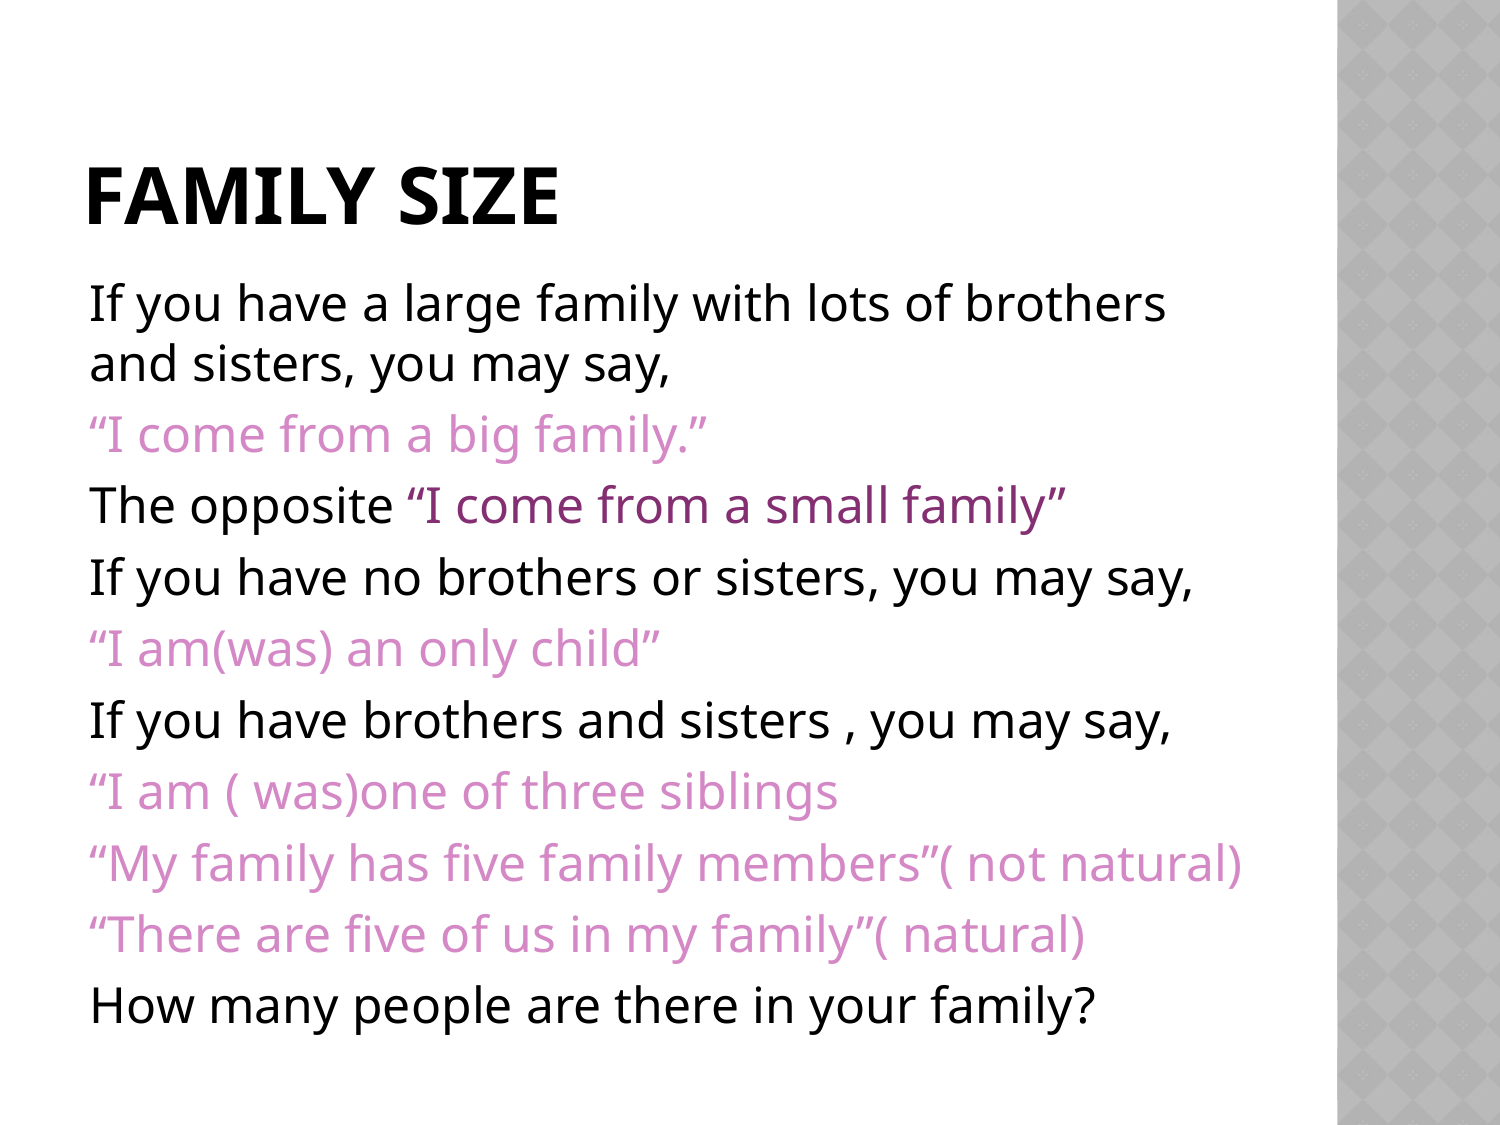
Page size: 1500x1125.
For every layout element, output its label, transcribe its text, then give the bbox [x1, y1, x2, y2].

title Family size [75, 52, 1263, 240]
list If you have a large family with lots of brothers and sisters, you may say, “I come from a big family.” The opposite “I come from a small family” If you have no brothers or sisters, you may say, “I am(was) an only child” If you have brothers and sisters , you may say, “I am ( was)one of three siblings “My family has five family members”( not natural) “There are five of us in my family”( natural) How many people are there in your family? [75, 264, 1263, 1059]
